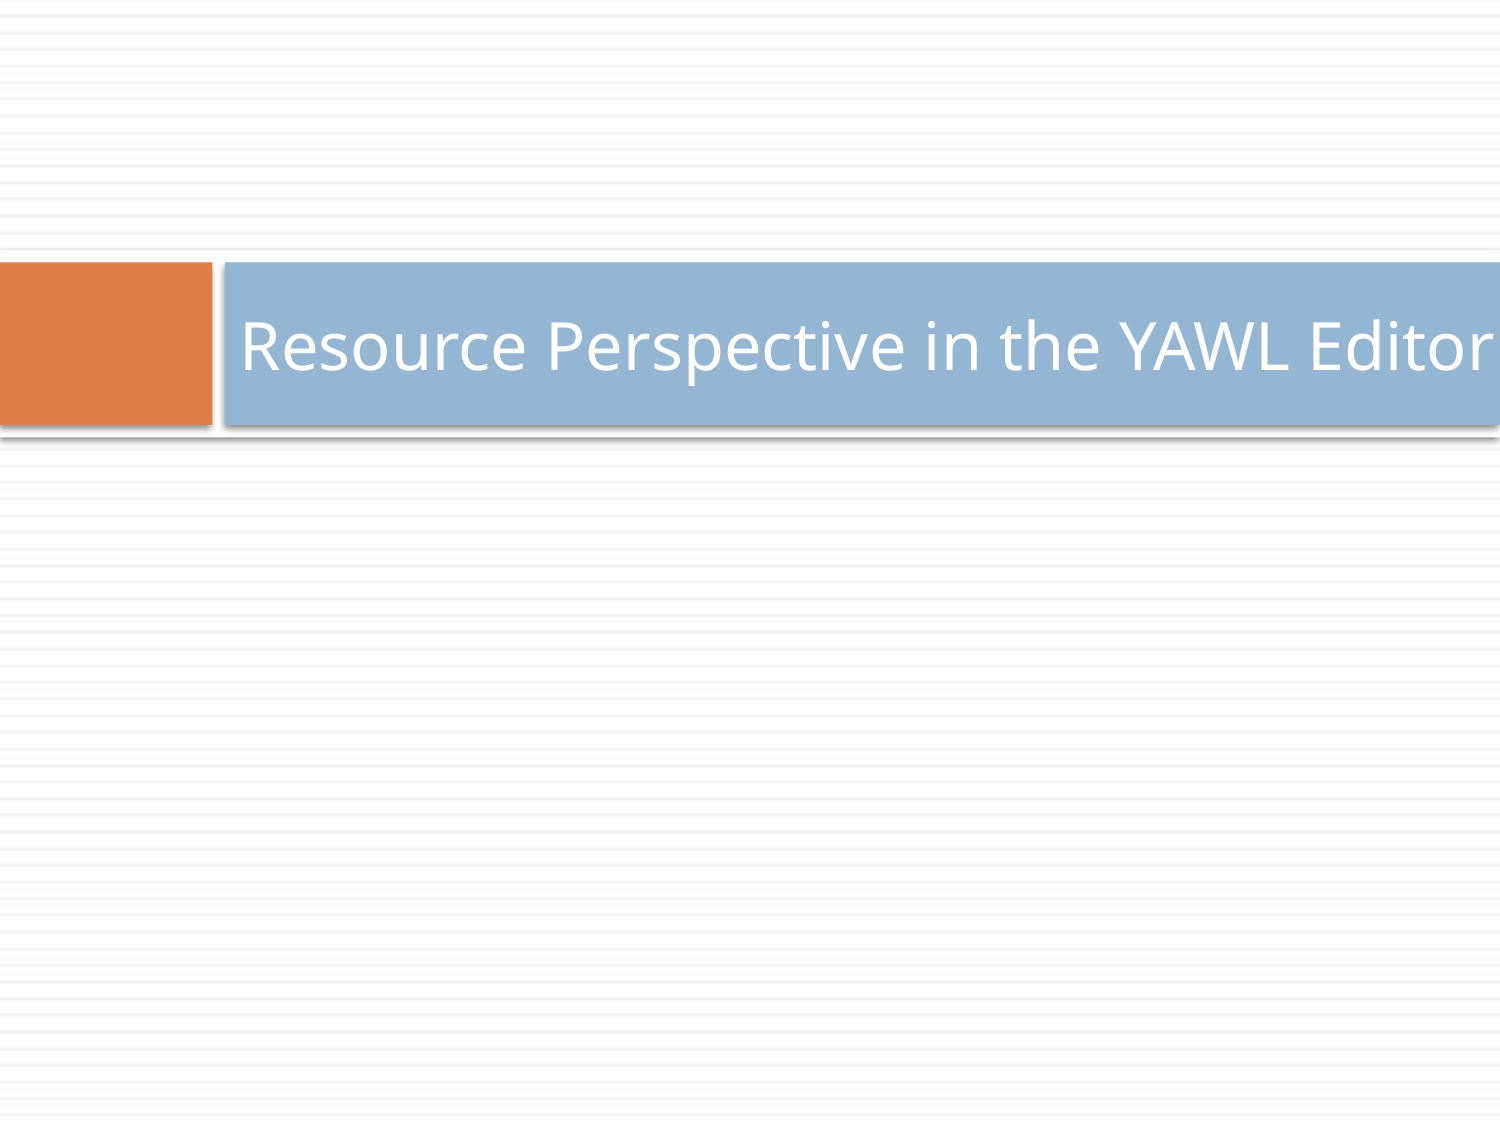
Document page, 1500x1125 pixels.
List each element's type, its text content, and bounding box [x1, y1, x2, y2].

title Resource Perspective in the YAWL Editor [225, 262, 1500, 425]
